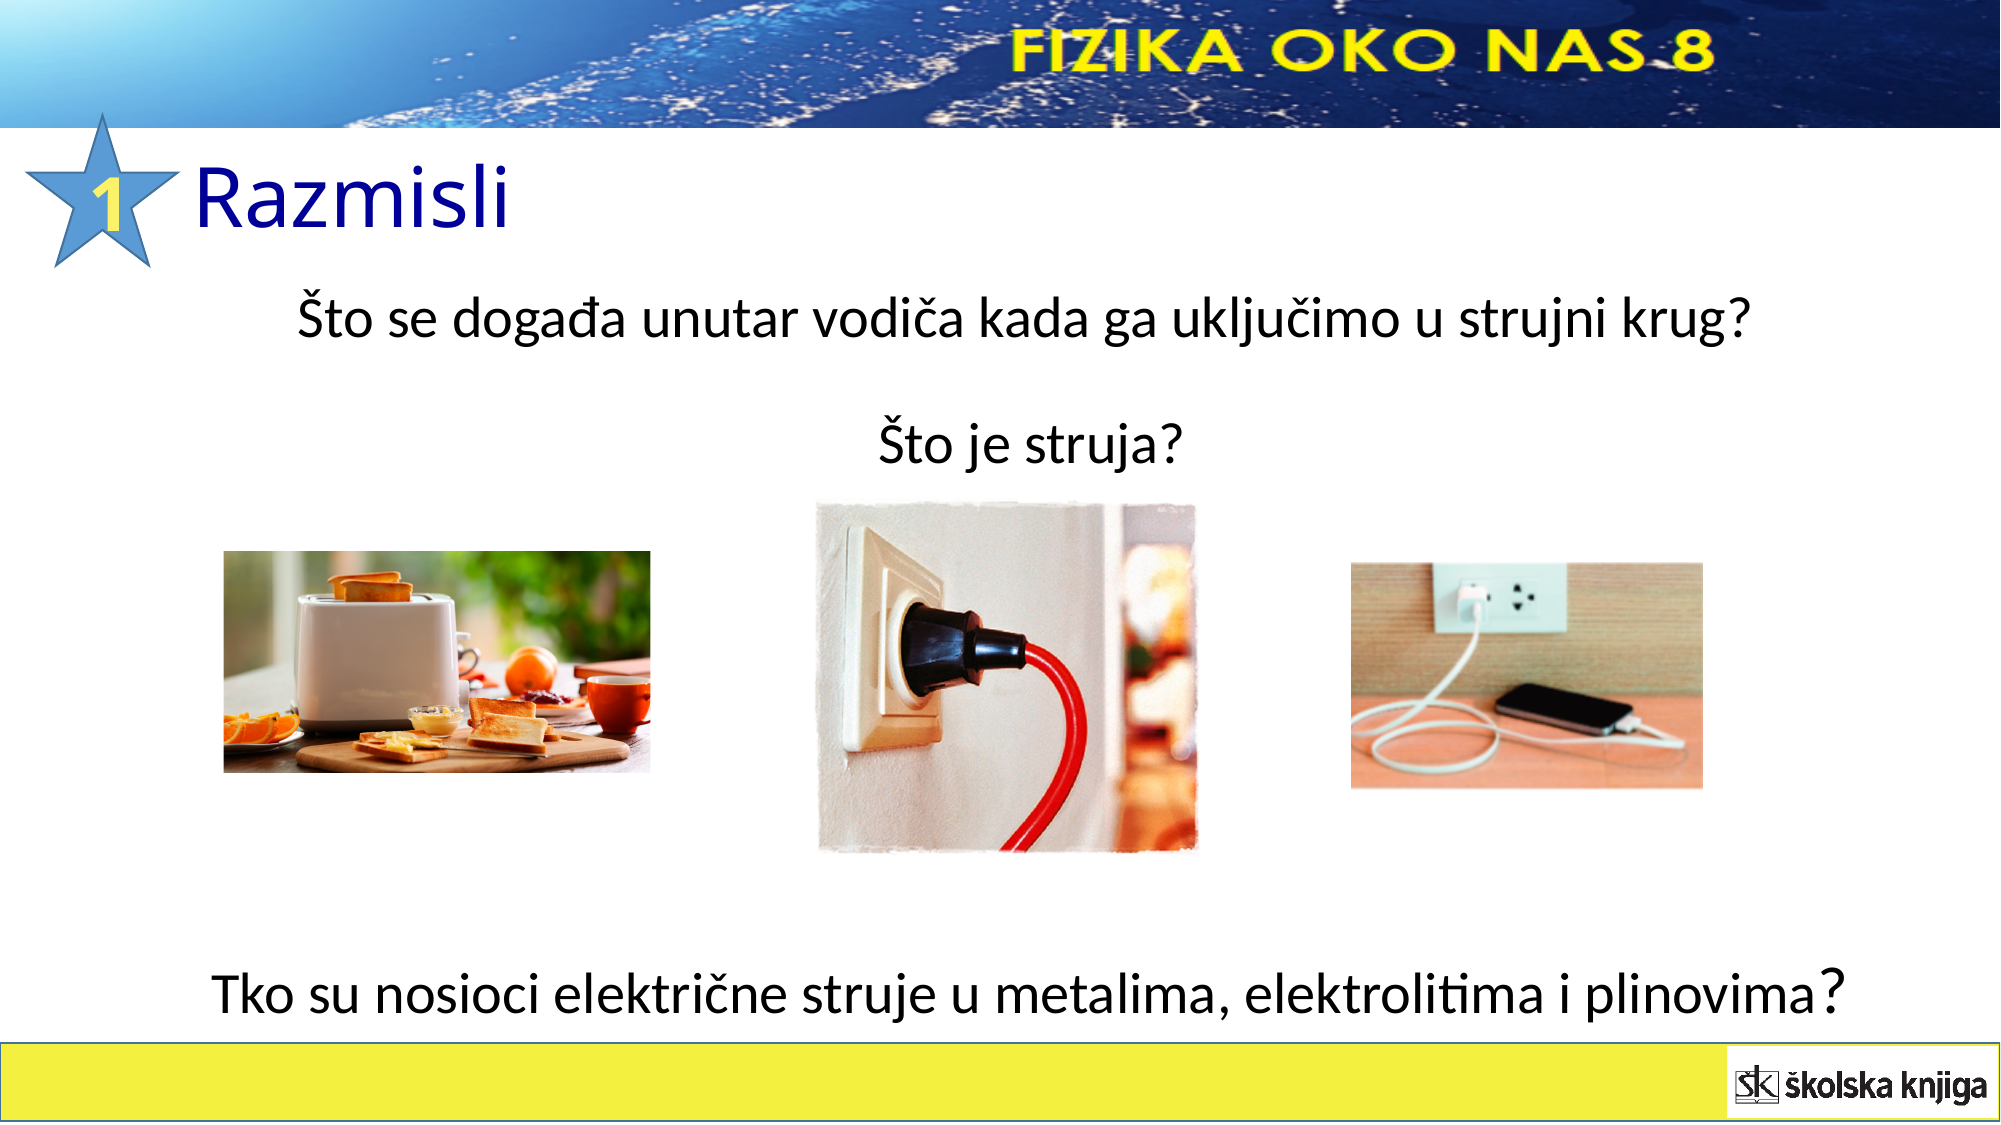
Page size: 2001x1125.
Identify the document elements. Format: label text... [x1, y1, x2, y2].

text_box Tko su nosioci električne struje u metalima, elektrolitima i plinovima? [196, 899, 1924, 1035]
picture [223, 551, 651, 773]
title Razmisli [177, 115, 1863, 236]
picture [0, 0, 2000, 128]
text_box 1 [24, 111, 181, 269]
picture [1727, 1046, 1998, 1118]
picture [1351, 562, 1703, 792]
list Što se događa unutar vodiča kada ga uključimo u strujni krug? Što je struja? [126, 236, 1925, 404]
picture [813, 498, 1200, 856]
